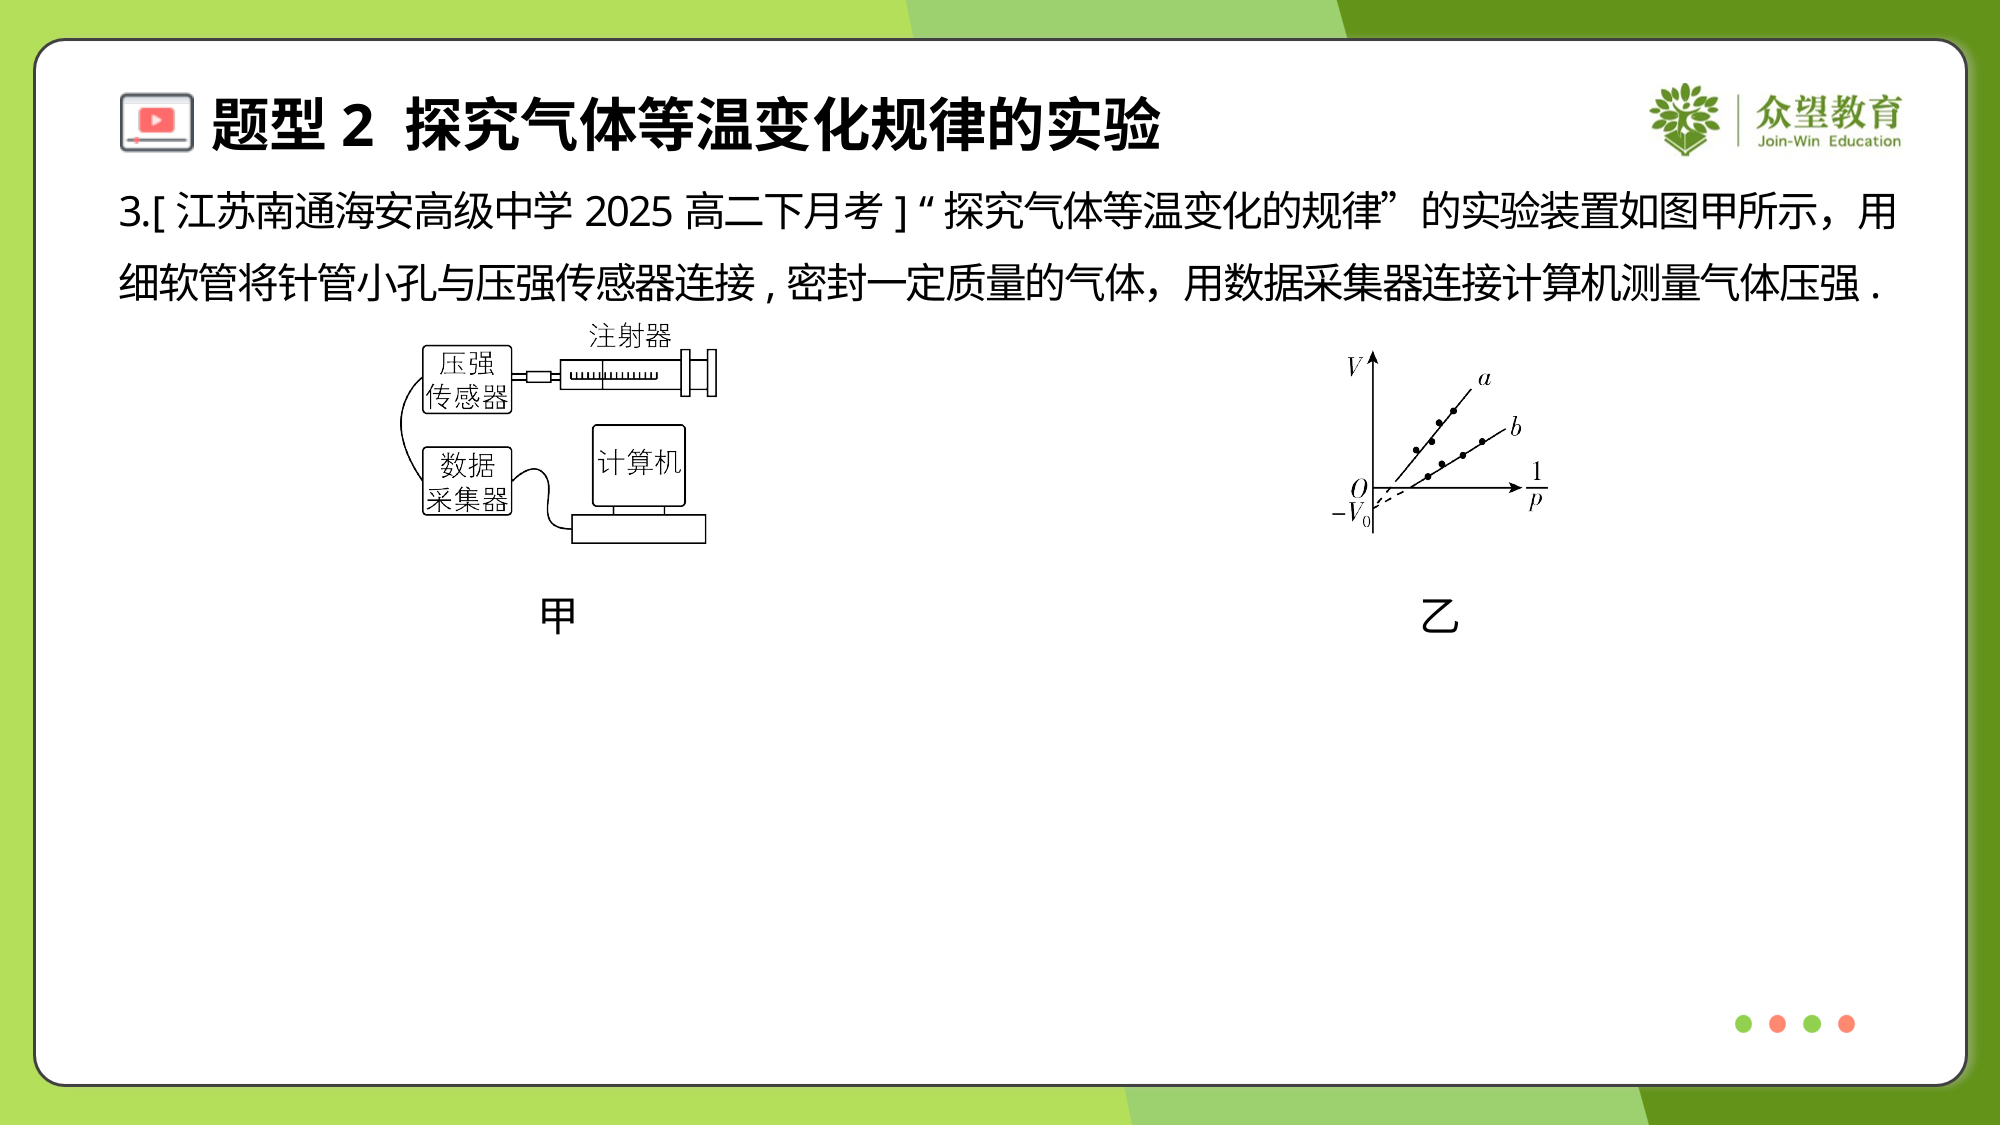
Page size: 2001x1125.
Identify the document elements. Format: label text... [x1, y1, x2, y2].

text_box 3.[江苏南通海安高级中学2025高二下月考] “探究气体等温变化的规律”的实验装置如图甲所示，用 细软管将针管小孔与压强传感器连接,密封一定质量的气体，用数据采集器连接计算机测量气体压强. [118, 159, 1883, 300]
text_box 乙 [1414, 564, 1466, 698]
text_box 甲 [533, 564, 585, 698]
picture [0, 0, 2000, 1125]
